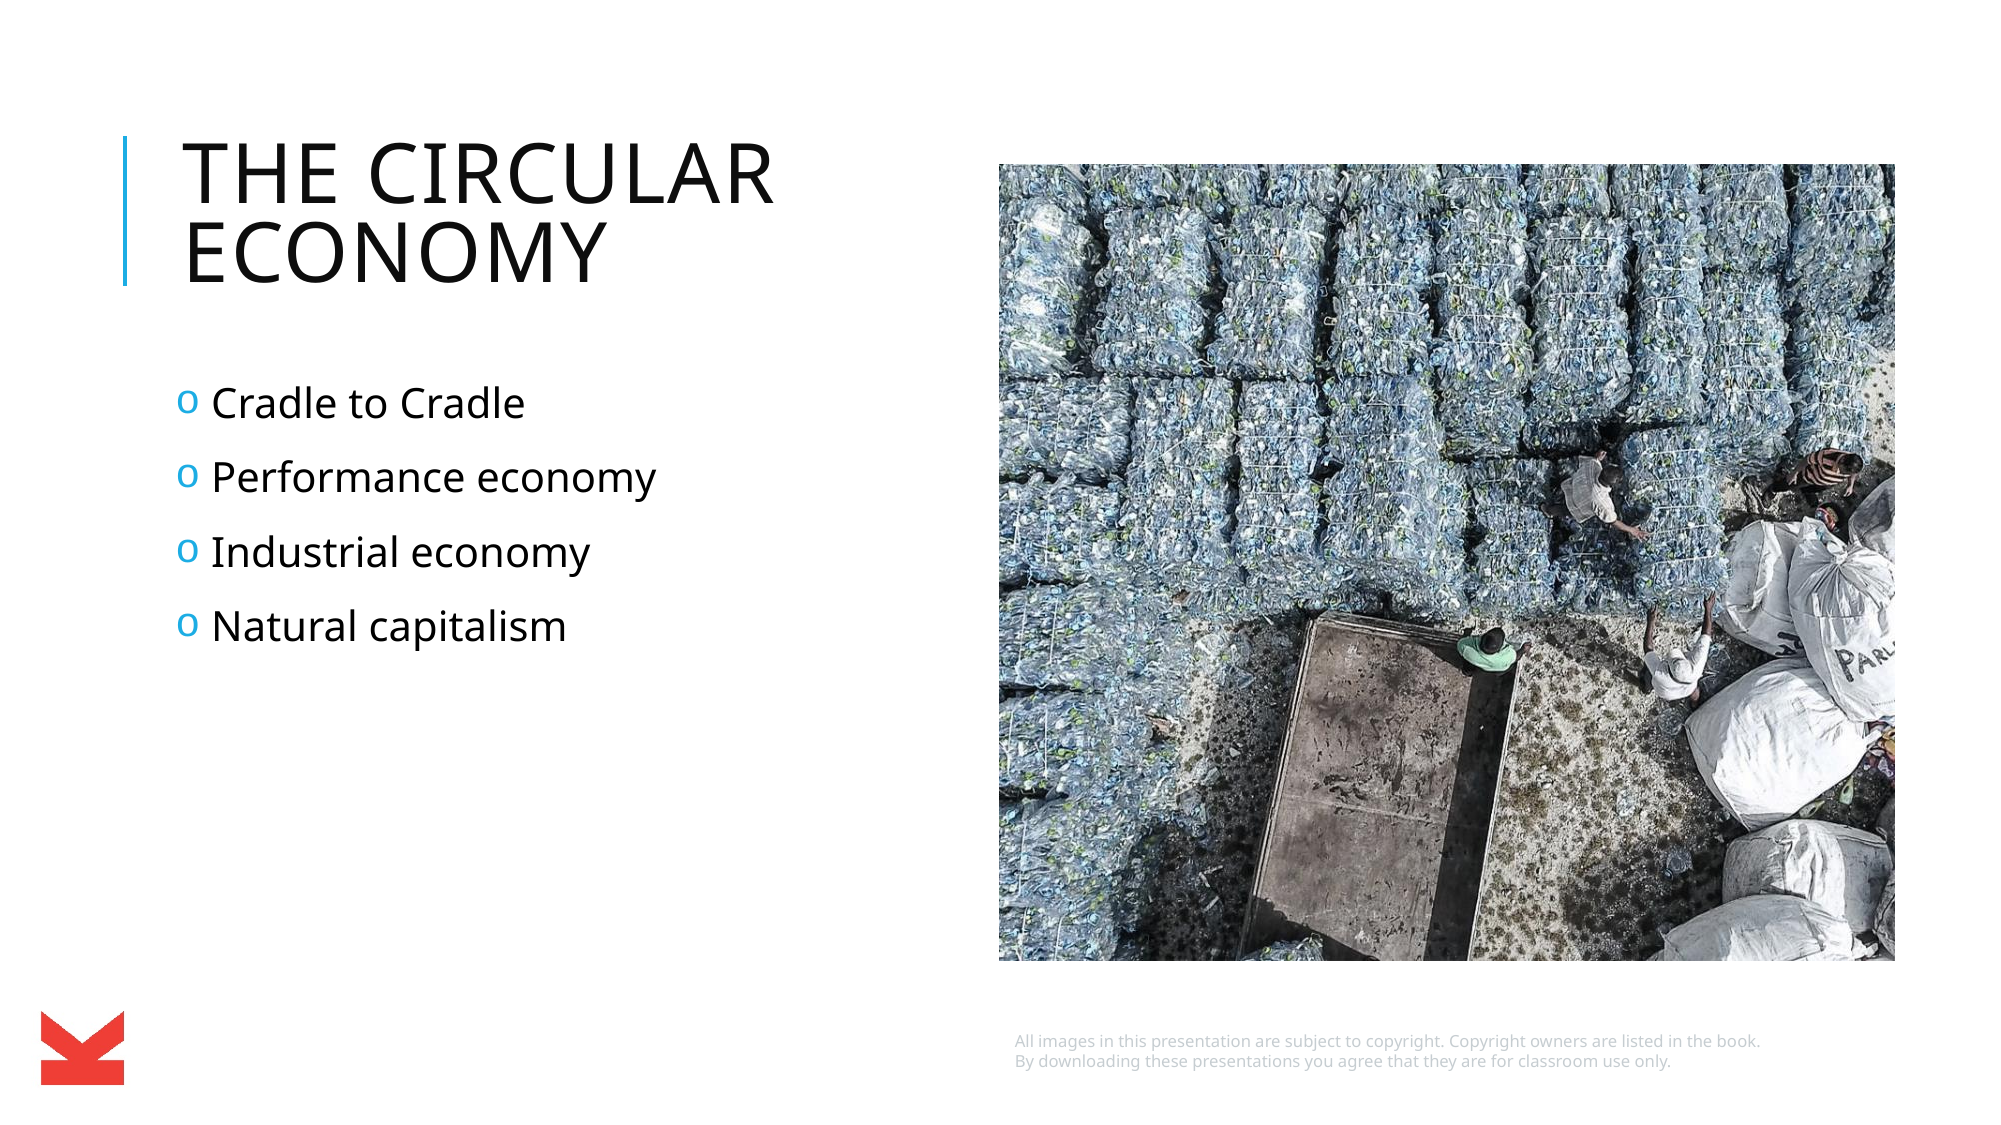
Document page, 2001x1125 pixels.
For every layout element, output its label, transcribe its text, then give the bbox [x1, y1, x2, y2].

title The circular economy [168, 96, 895, 342]
list Cradle to Cradle Performance economy Industrial economy Natural capitalism [168, 375, 895, 1020]
picture [20, 989, 145, 1114]
text_box All images in this presentation are subject to copyright. Copyright owners are listed in the book. By downloading these presentations you agree that they are for classroom use only. [999, 1023, 2000, 1078]
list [999, 164, 1896, 961]
